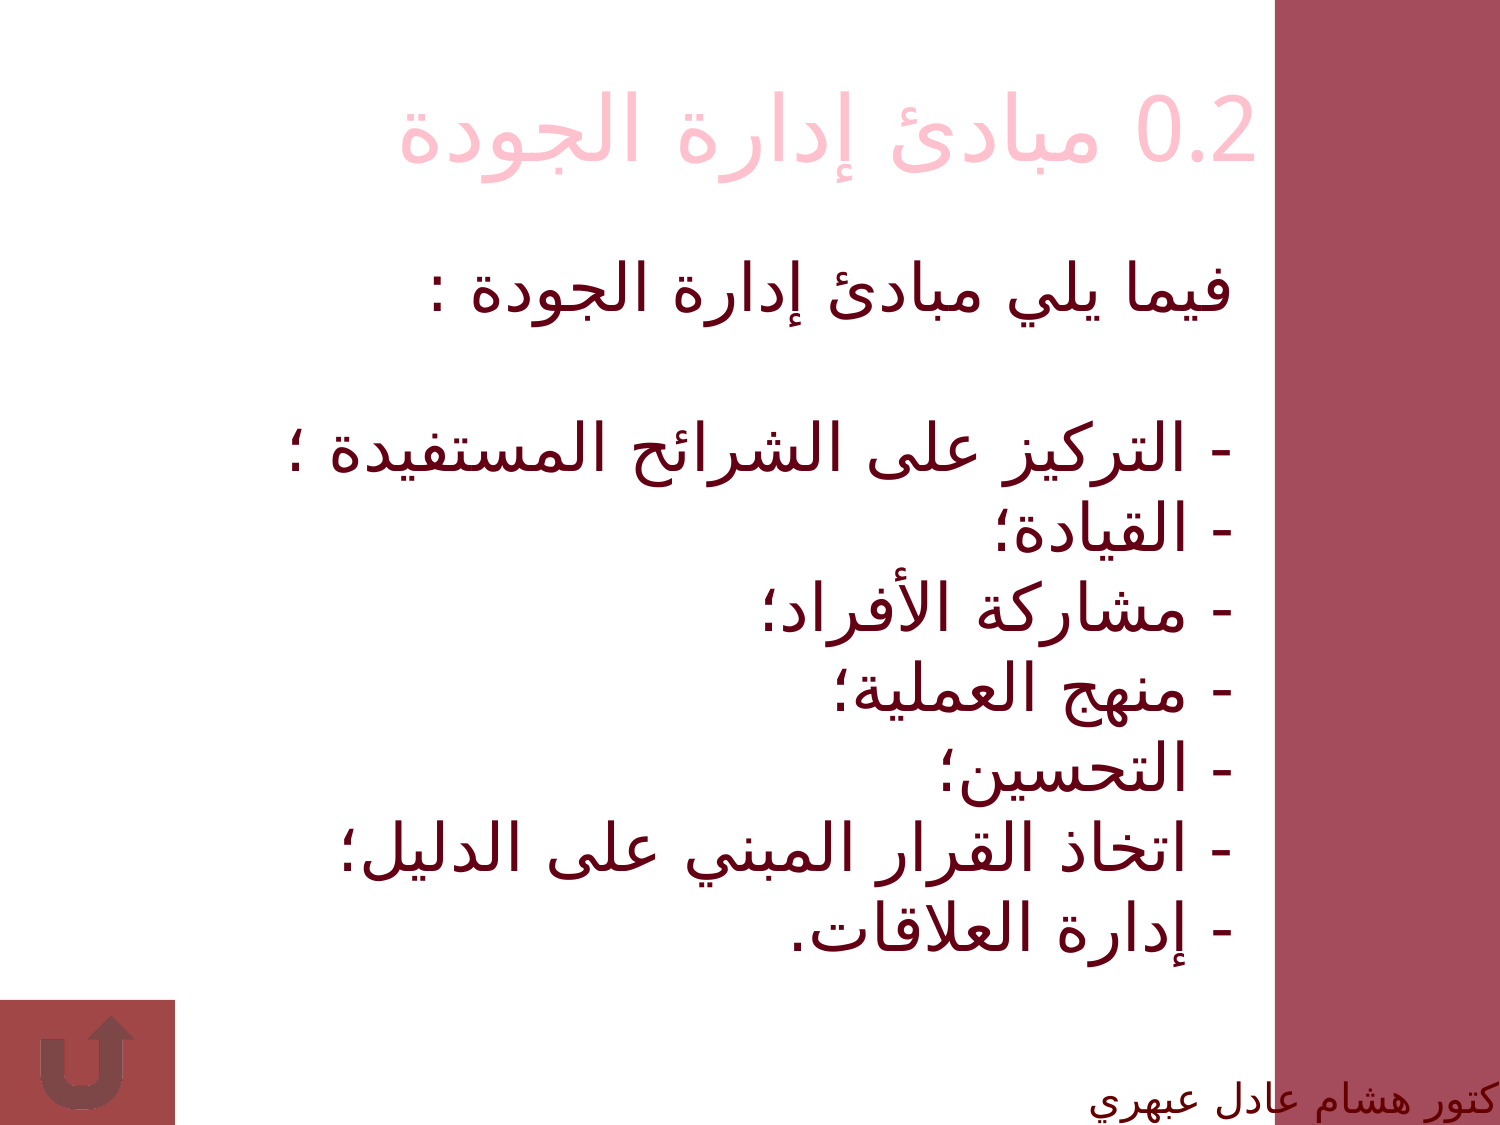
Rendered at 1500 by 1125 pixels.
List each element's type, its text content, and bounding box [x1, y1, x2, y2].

text_box [1273, 0, 1500, 1064]
text_box الدكتور هشام عادل عبهري [1073, 1064, 1500, 1125]
text_box فيما يلي مبادئ إدارة الجودة : - التركيز على الشرائح المستفيدة ؛ - القيادة؛ - مشاركة الأفراد؛ - منهج العملية؛ - التحسين؛ - اتخاذ القرار المبني على الدليل؛ - إدارة العلاقات. [24, 237, 1250, 972]
text_box 0.2 مبادئ إدارة الجودة [0, 62, 1275, 188]
text_box [0, 998, 177, 1125]
